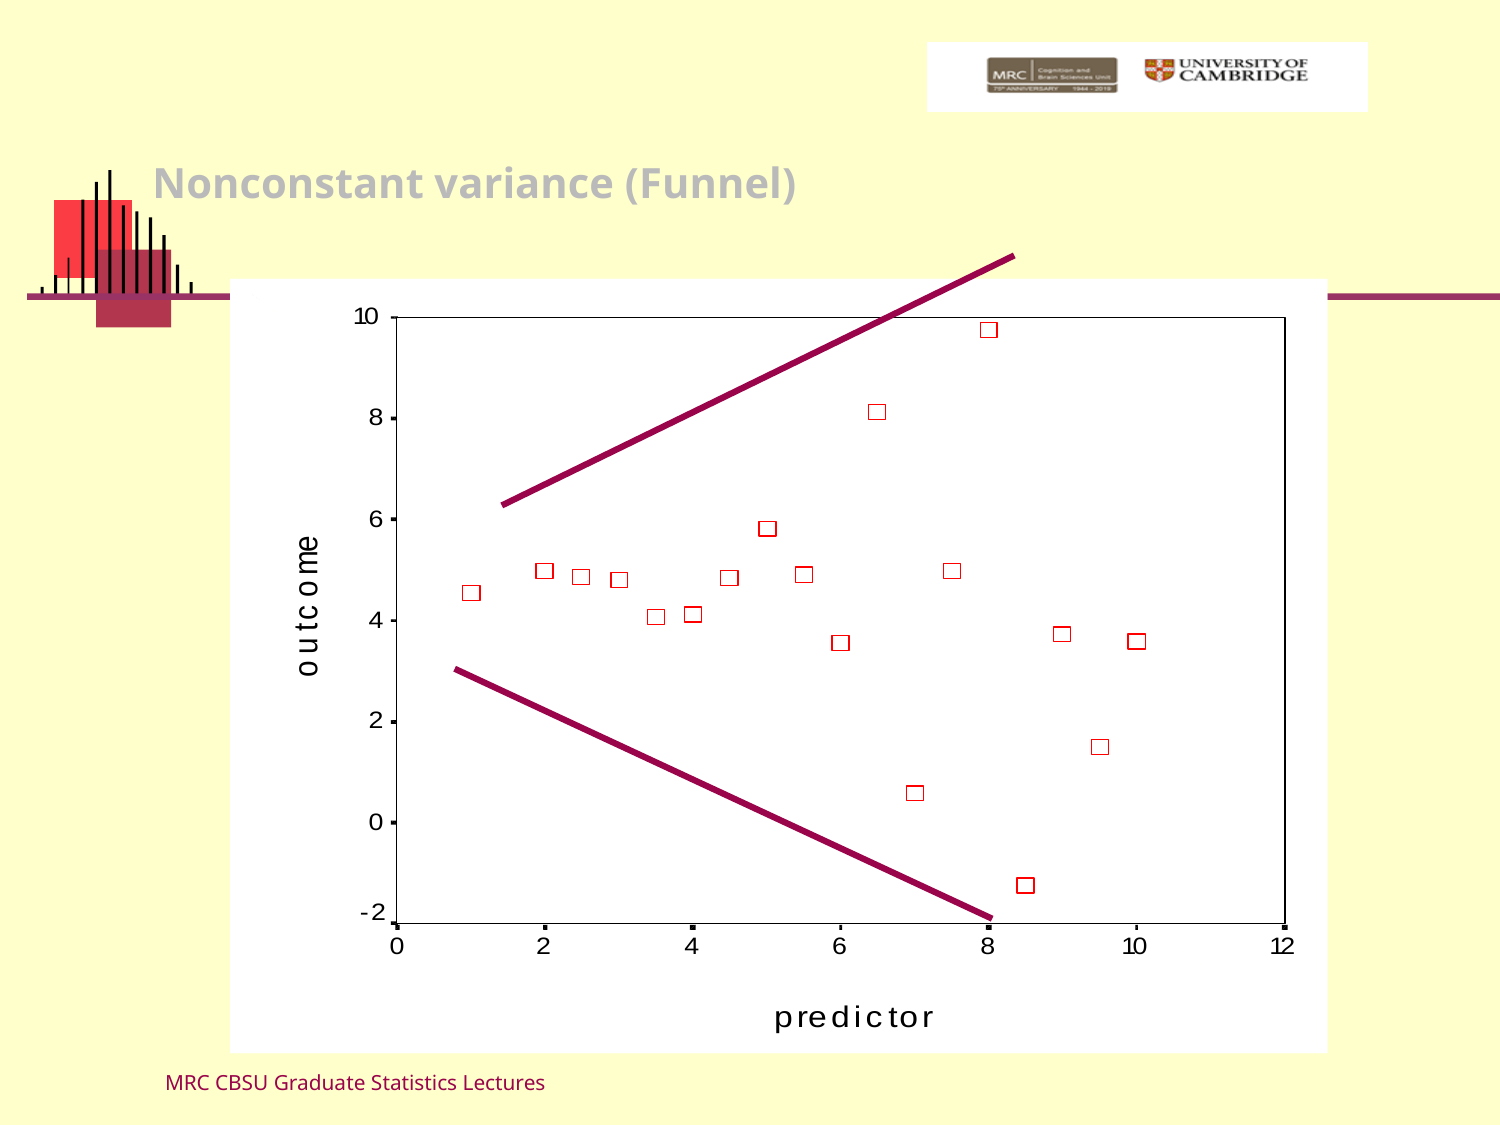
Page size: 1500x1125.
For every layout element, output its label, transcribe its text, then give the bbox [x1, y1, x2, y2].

title Nonconstant variance (Funnel) [137, 137, 988, 233]
picture [927, 42, 1368, 112]
footer MRC CBSU Graduate Statistics Lectures [149, 1062, 988, 1101]
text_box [229, 278, 1328, 1055]
